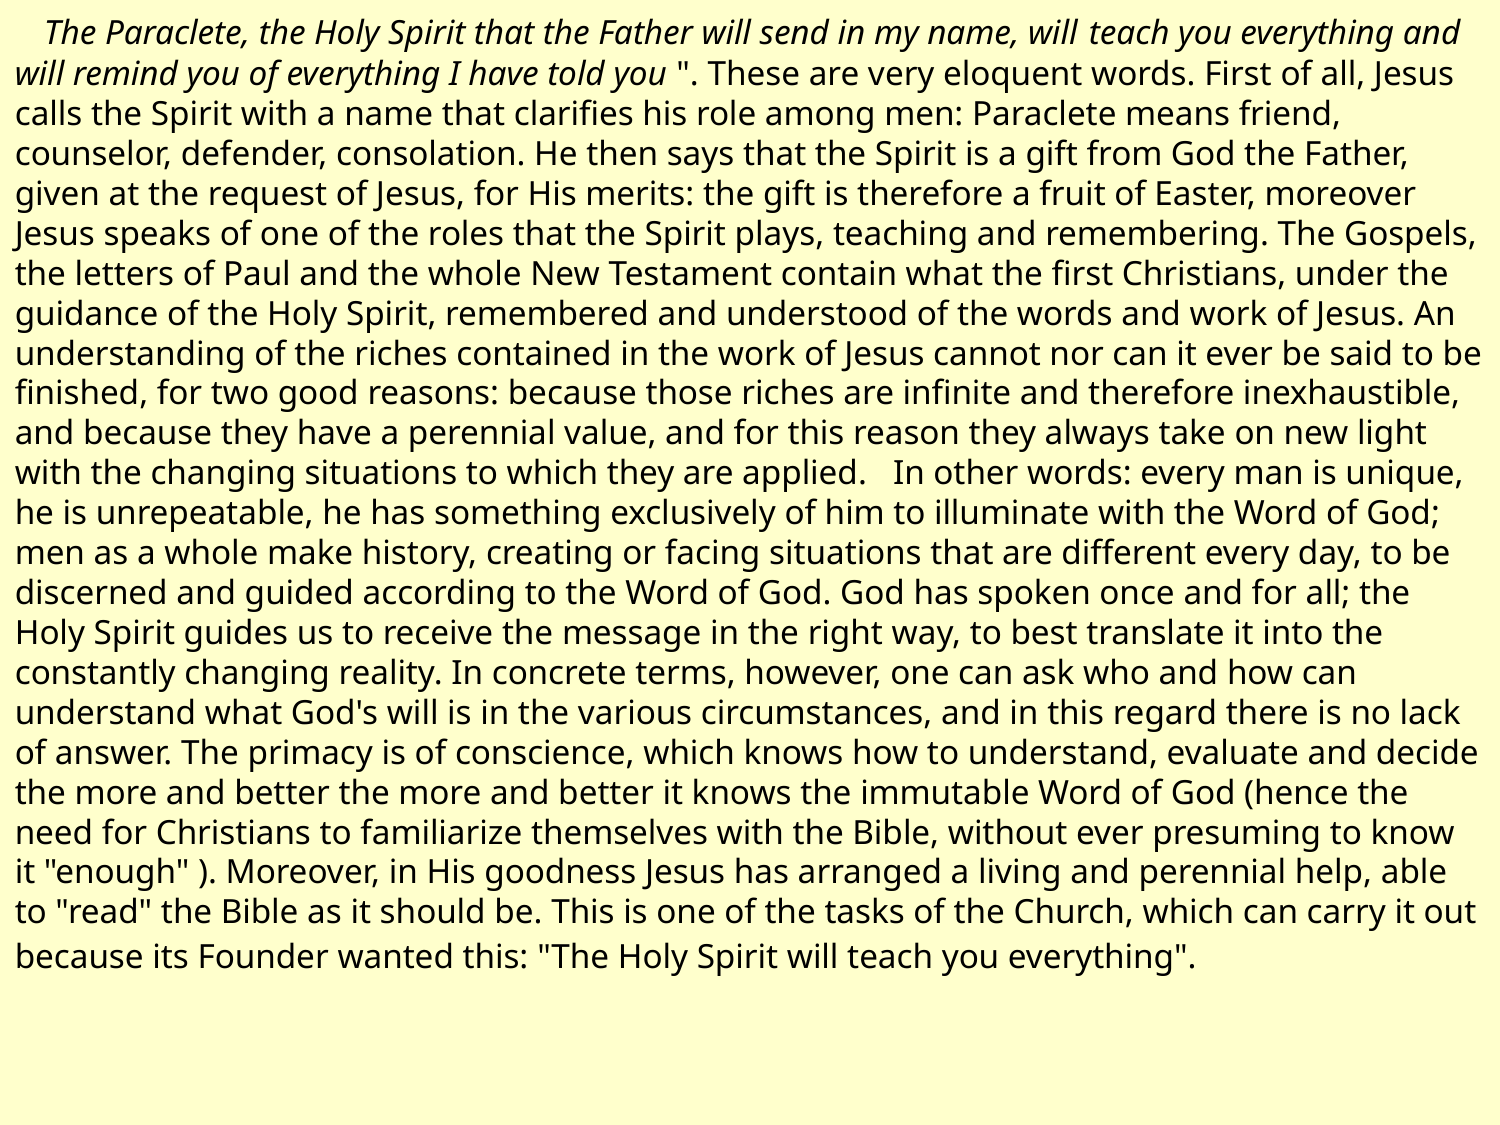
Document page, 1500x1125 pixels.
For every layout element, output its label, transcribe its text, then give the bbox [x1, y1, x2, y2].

text_box The Paraclete, the Holy Spirit that the Father will send in my name, will teach you everything and will remind you of everything I have told you ". These are very eloquent words. First of all, Jesus calls the Spirit with a name that clarifies his role among men: Paraclete means friend, counselor, defender, consolation. He then says that the Spirit is a gift from God the Father, given at the request of Jesus, for His merits: the gift is therefore a fruit of Easter, moreover Jesus speaks of one of the roles that the Spirit plays, teaching and remembering. The Gospels, the letters of Paul and the whole New Testament contain what the first Christians, under the guidance of the Holy Spirit, remembered and understood of the words and work of Jesus. An understanding of the riches contained in the work of Jesus cannot nor can it ever be said to be finished, for two good reasons: because those riches are infinite and therefore inexhaustible, and because they have a perennial value, and for this reason they always take on new light with the changing situations to which they are applied. In other words: every man is unique, he is unrepeatable, he has something exclusively of him to illuminate with the Word of God; men as a whole make history, creating or facing situations that are different every day, to be discerned and guided according to the Word of God. God has spoken once and for all; the Holy Spirit guides us to receive the message in the right way, to best translate it into the constantly changing reality. In concrete terms, however, one can ask who and how can understand what God's will is in the various circumstances, and in this regard there is no lack of answer. The primacy is of conscience, which knows how to understand, evaluate and decide the more and better the more and better it knows the immutable Word of God (hence the need for Christians to familiarize themselves with the Bible, without ever presuming to know it "enough" ). Moreover, in His goodness Jesus has arranged a living and perennial help, able to "read" the Bible as it should be. This is one of the tasks of the Church, which can carry it out because its Founder wanted this: "The Holy Spirit will teach you everything". [0, 0, 1500, 983]
